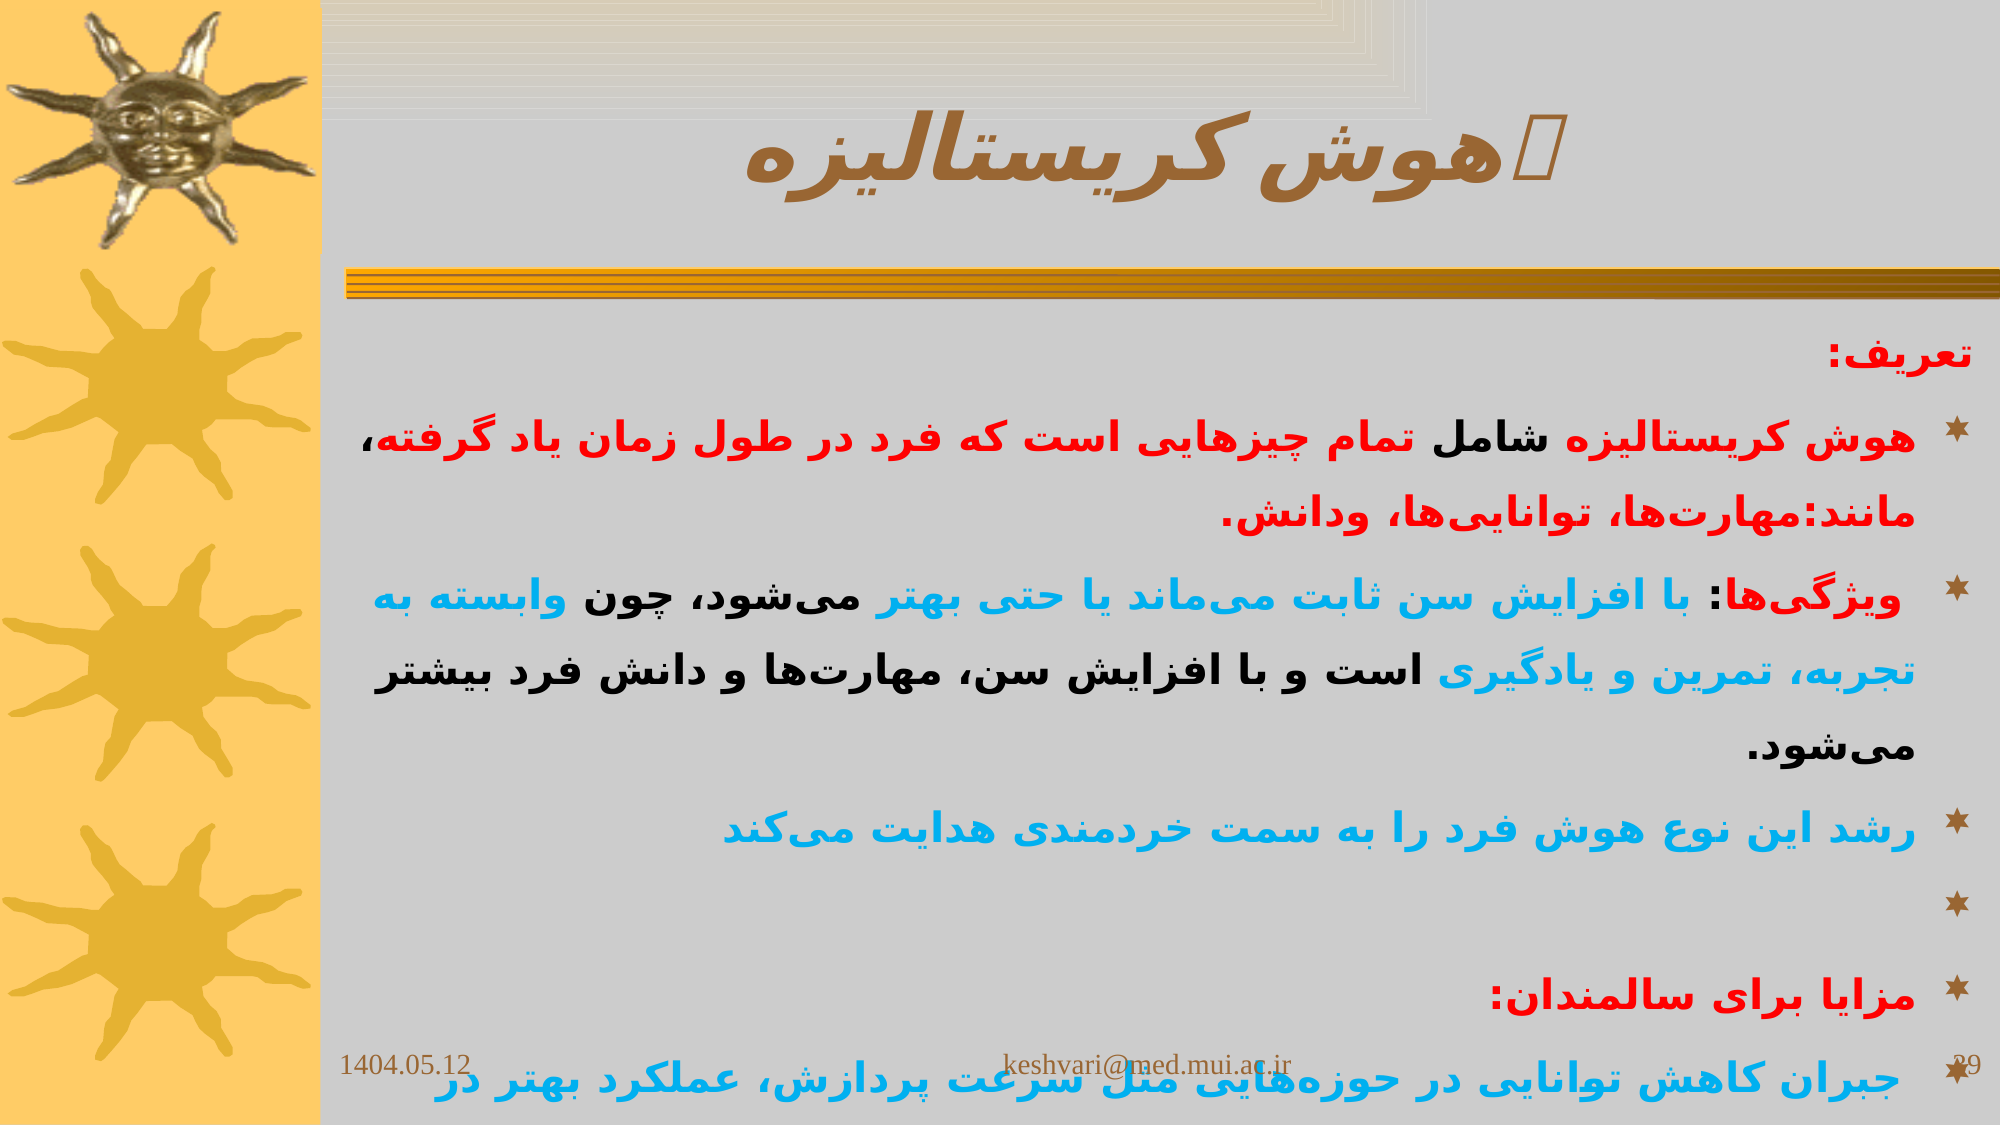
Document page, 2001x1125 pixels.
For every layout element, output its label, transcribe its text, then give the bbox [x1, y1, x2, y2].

picture [2, 8, 322, 254]
footer keshvari@med.mui.ac.ir [830, 1025, 1464, 1100]
title هوش کریستالیزه🔹 [334, 50, 1989, 238]
slide_number 39 [1580, 1025, 1998, 1100]
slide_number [323, 1025, 714, 1100]
list تعریف: هوش کریستالیزه شامل تمام چیزهایی است که فرد در طول زمان یاد گرفته، مانند:مهارت‌ها، توانایی‌ها، ودانش. ویژگی‌ها: با افزایش سن ثابت می‌ماند یا حتی بهتر می‌شود، چون وابسته به تجربه، تمرین و یادگیری است و با افزایش سن، مهارت‌ها و دانش فرد بیشتر می‌شود. رشد این نوع هوش فرد را به سمت خردمندی هدایت می‌کند مزایا برای سالمندان: جبران کاهش توانایی در حوزه‌هایی مثل سرعت پردازش، عملکرد بهتر در مسائل پیچیده که نیاز به تفکر، دانش و تجربه دارند در برخی زمینه‌ها از جوانان بهتر عمل می‌کنند [320, 293, 1989, 1125]
